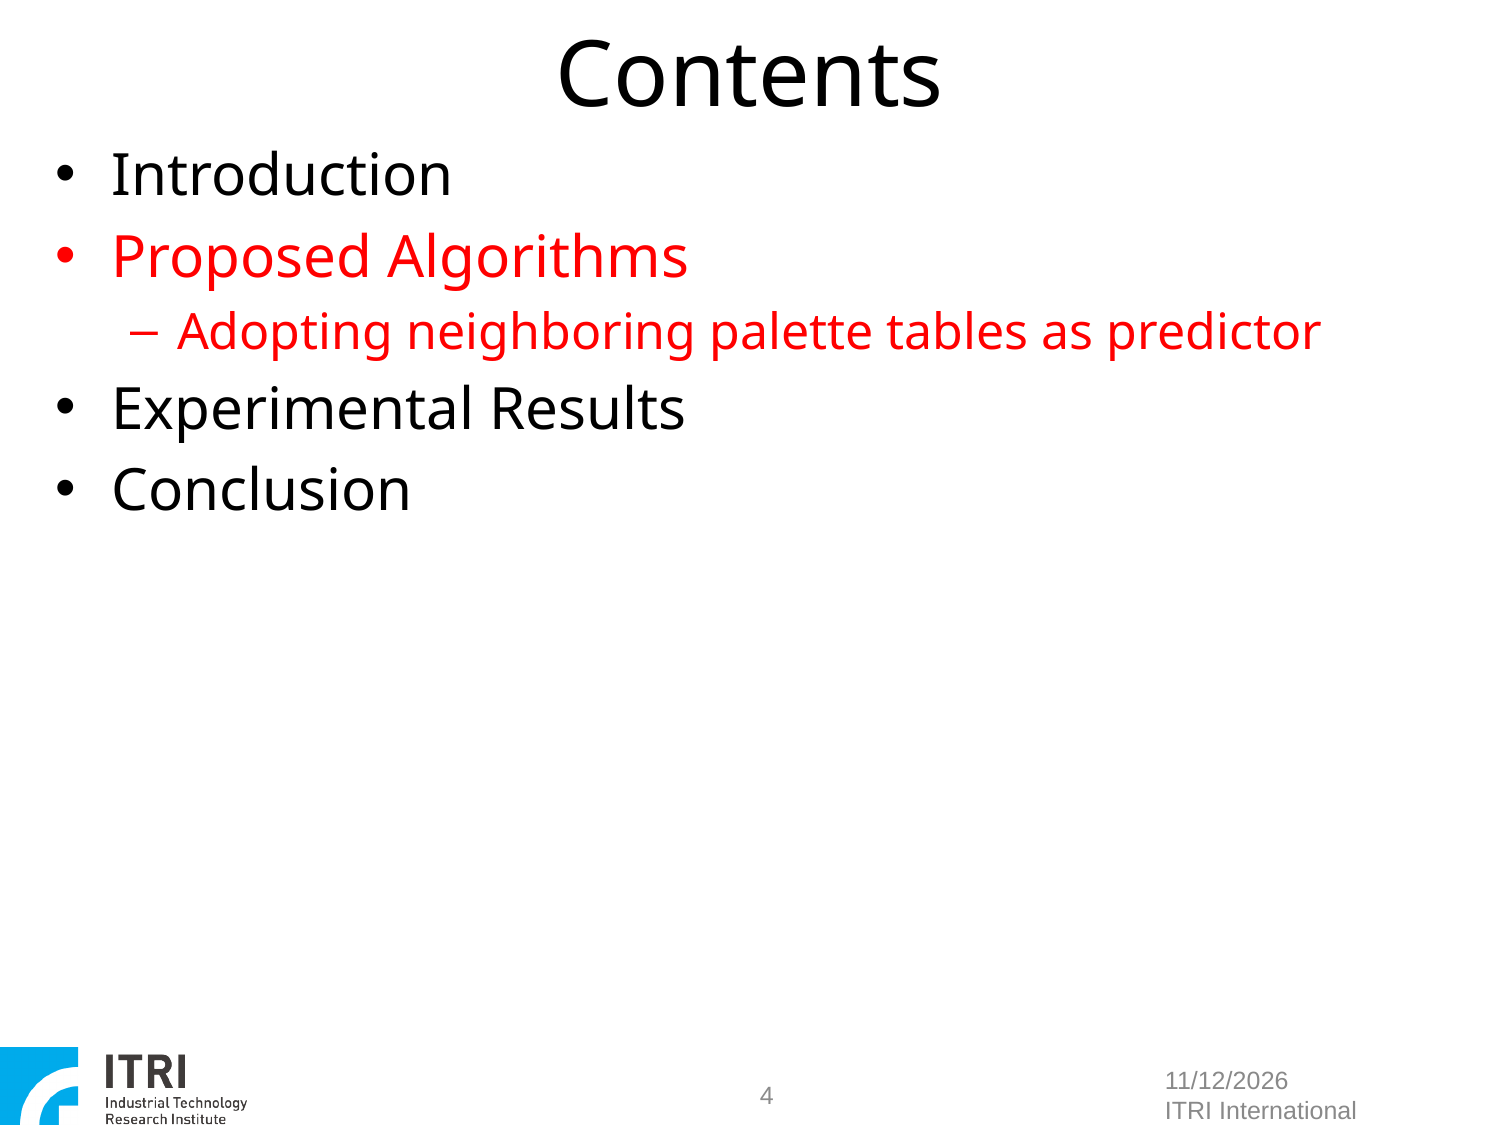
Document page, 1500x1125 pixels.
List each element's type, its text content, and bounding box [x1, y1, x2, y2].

title Contents [74, 19, 1426, 120]
picture [21, 1047, 247, 1125]
list Introduction Proposed Algorithms Adopting neighboring palette tables as predictor Experimental Results Conclusion [39, 129, 1467, 1037]
slide_number 4 [702, 1065, 789, 1125]
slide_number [1149, 1065, 1500, 1125]
